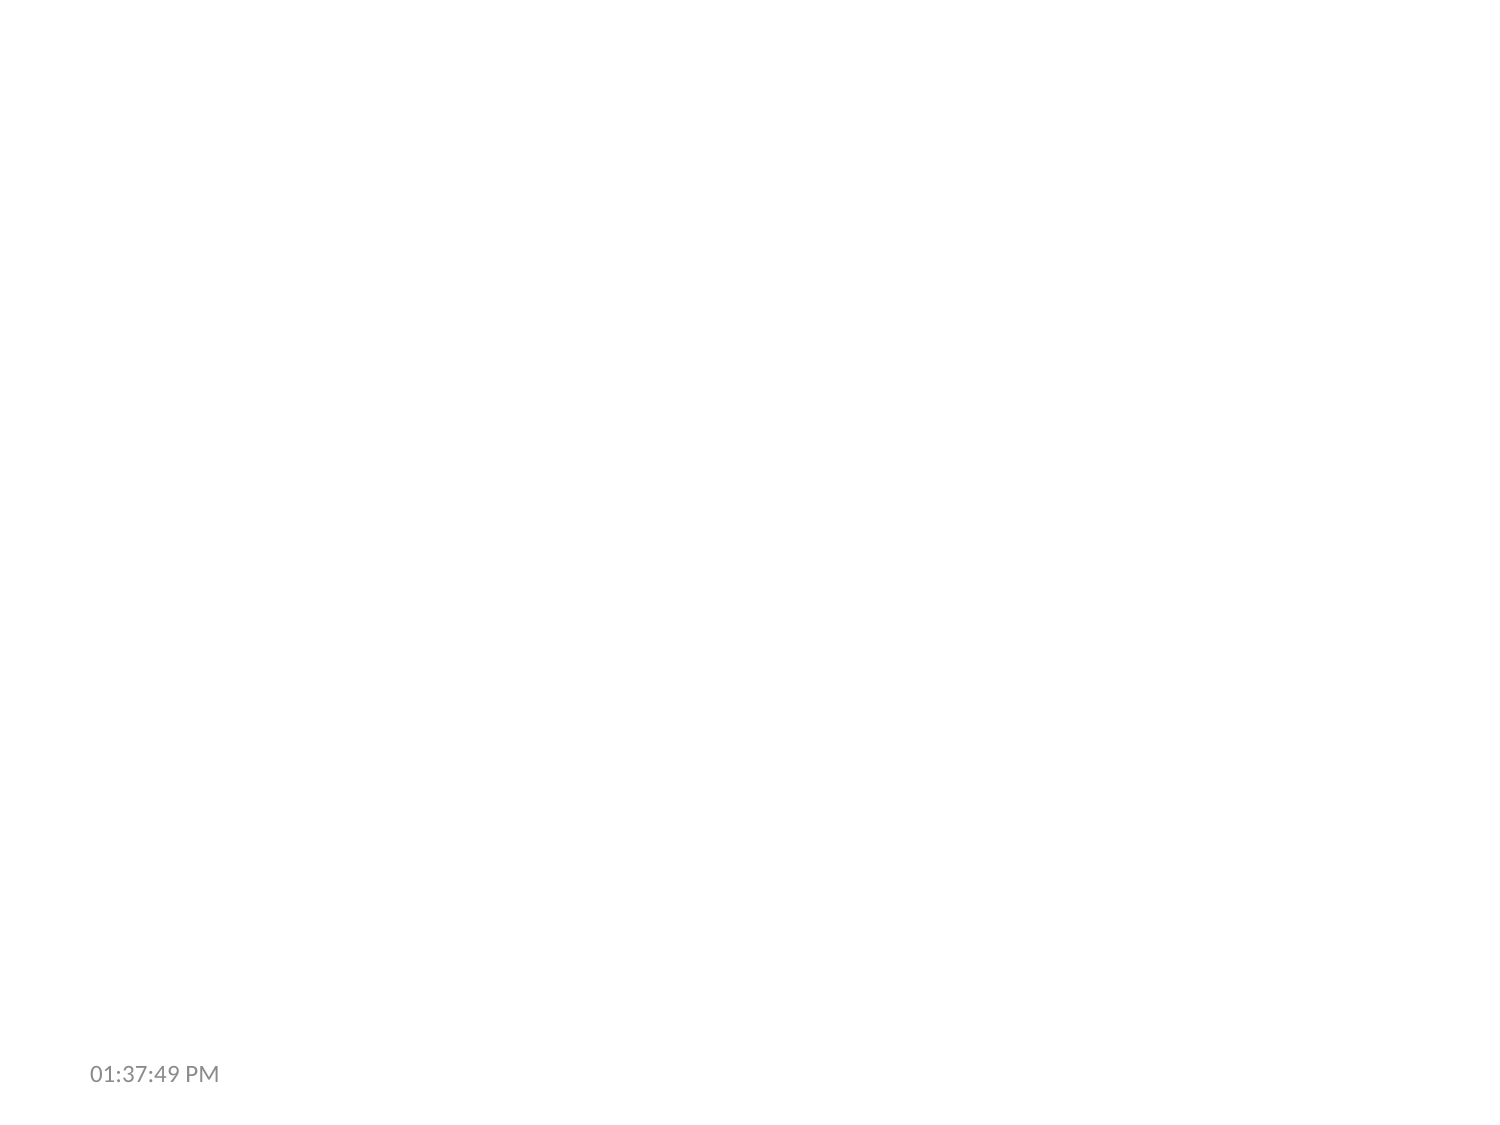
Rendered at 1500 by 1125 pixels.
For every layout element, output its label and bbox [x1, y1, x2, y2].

slide_number [75, 1042, 425, 1103]
